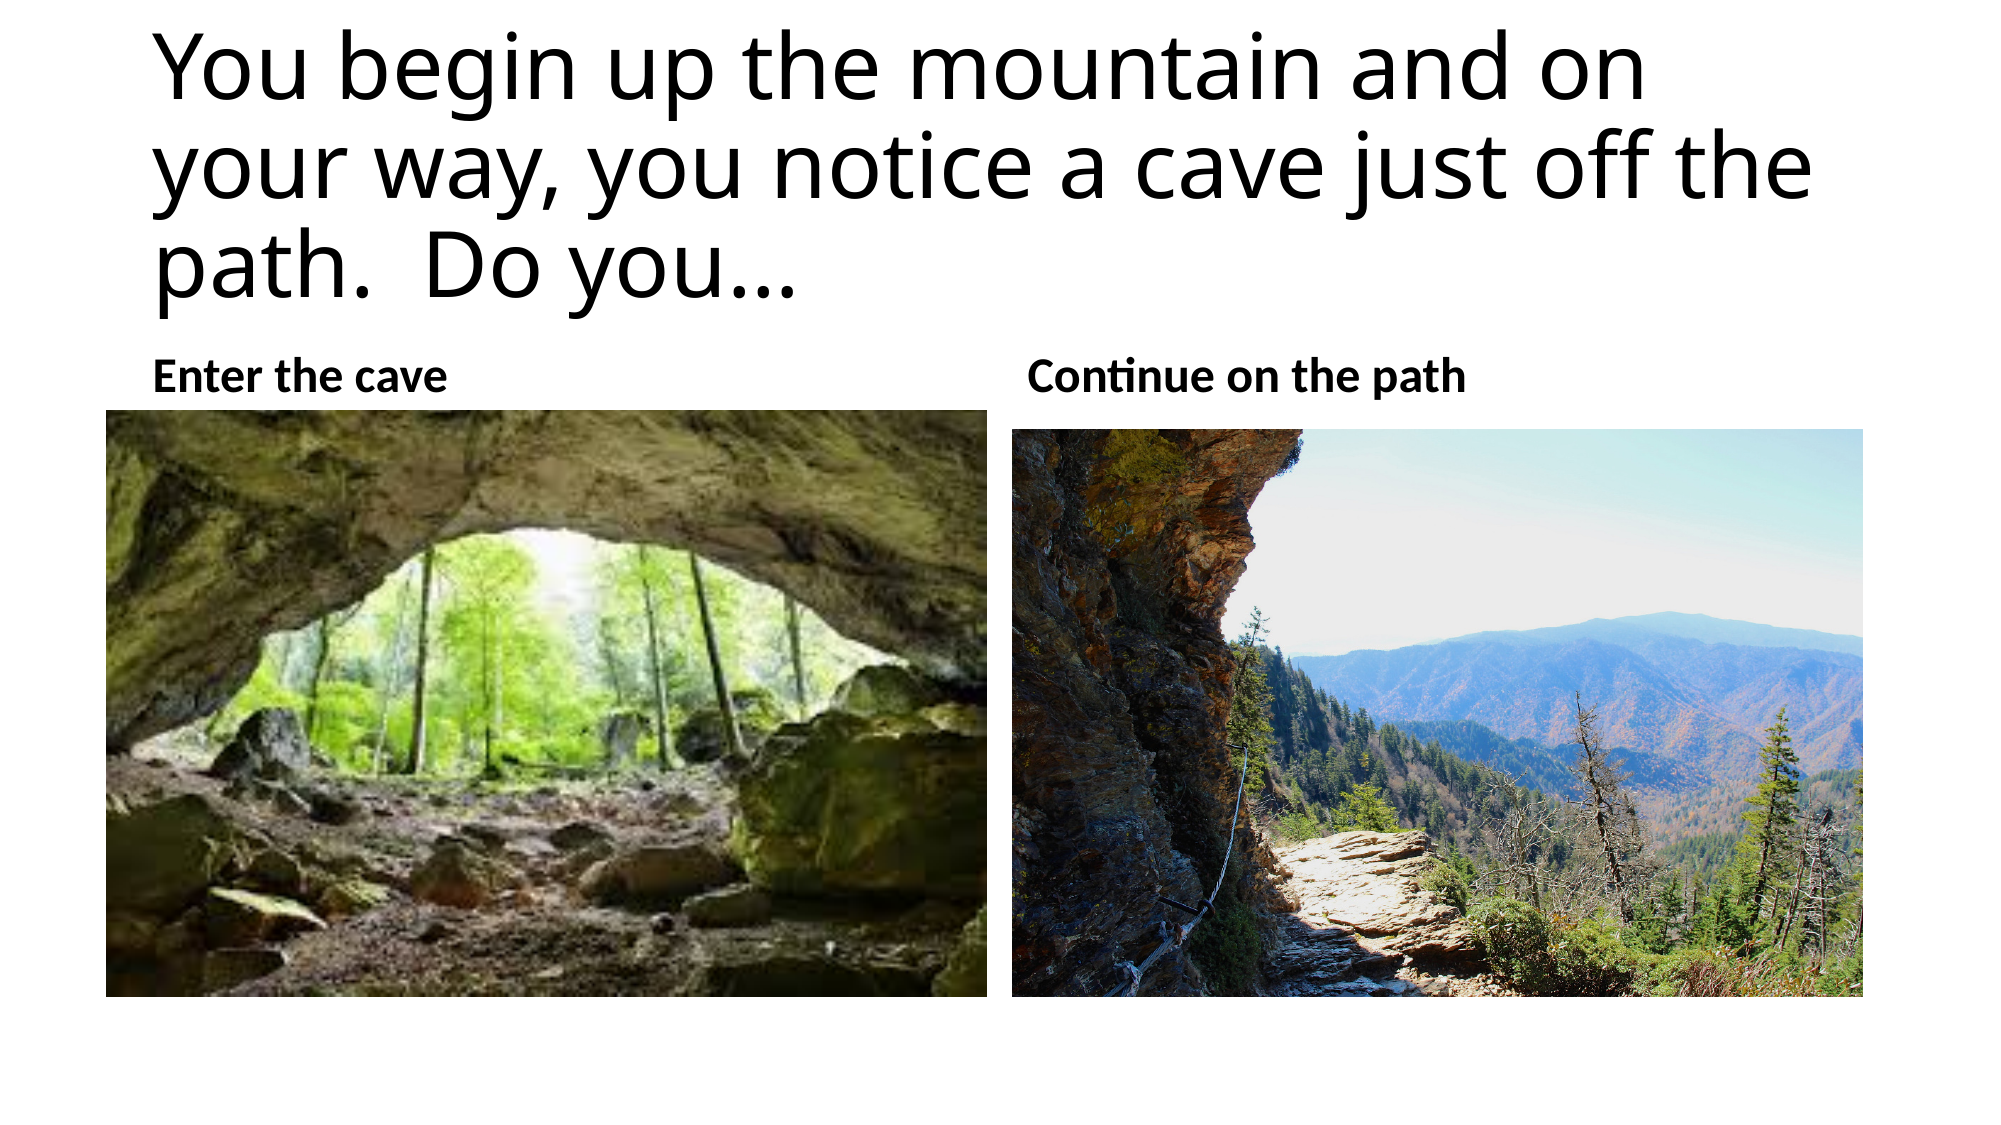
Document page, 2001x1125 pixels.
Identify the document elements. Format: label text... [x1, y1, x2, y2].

list Enter the cave [137, 275, 984, 410]
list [1012, 429, 1863, 997]
list Continue on the path [1012, 275, 1863, 411]
title You begin up the mountain and on your way, you notice a cave just off the path. Do you… [137, 59, 1863, 278]
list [106, 410, 987, 997]
